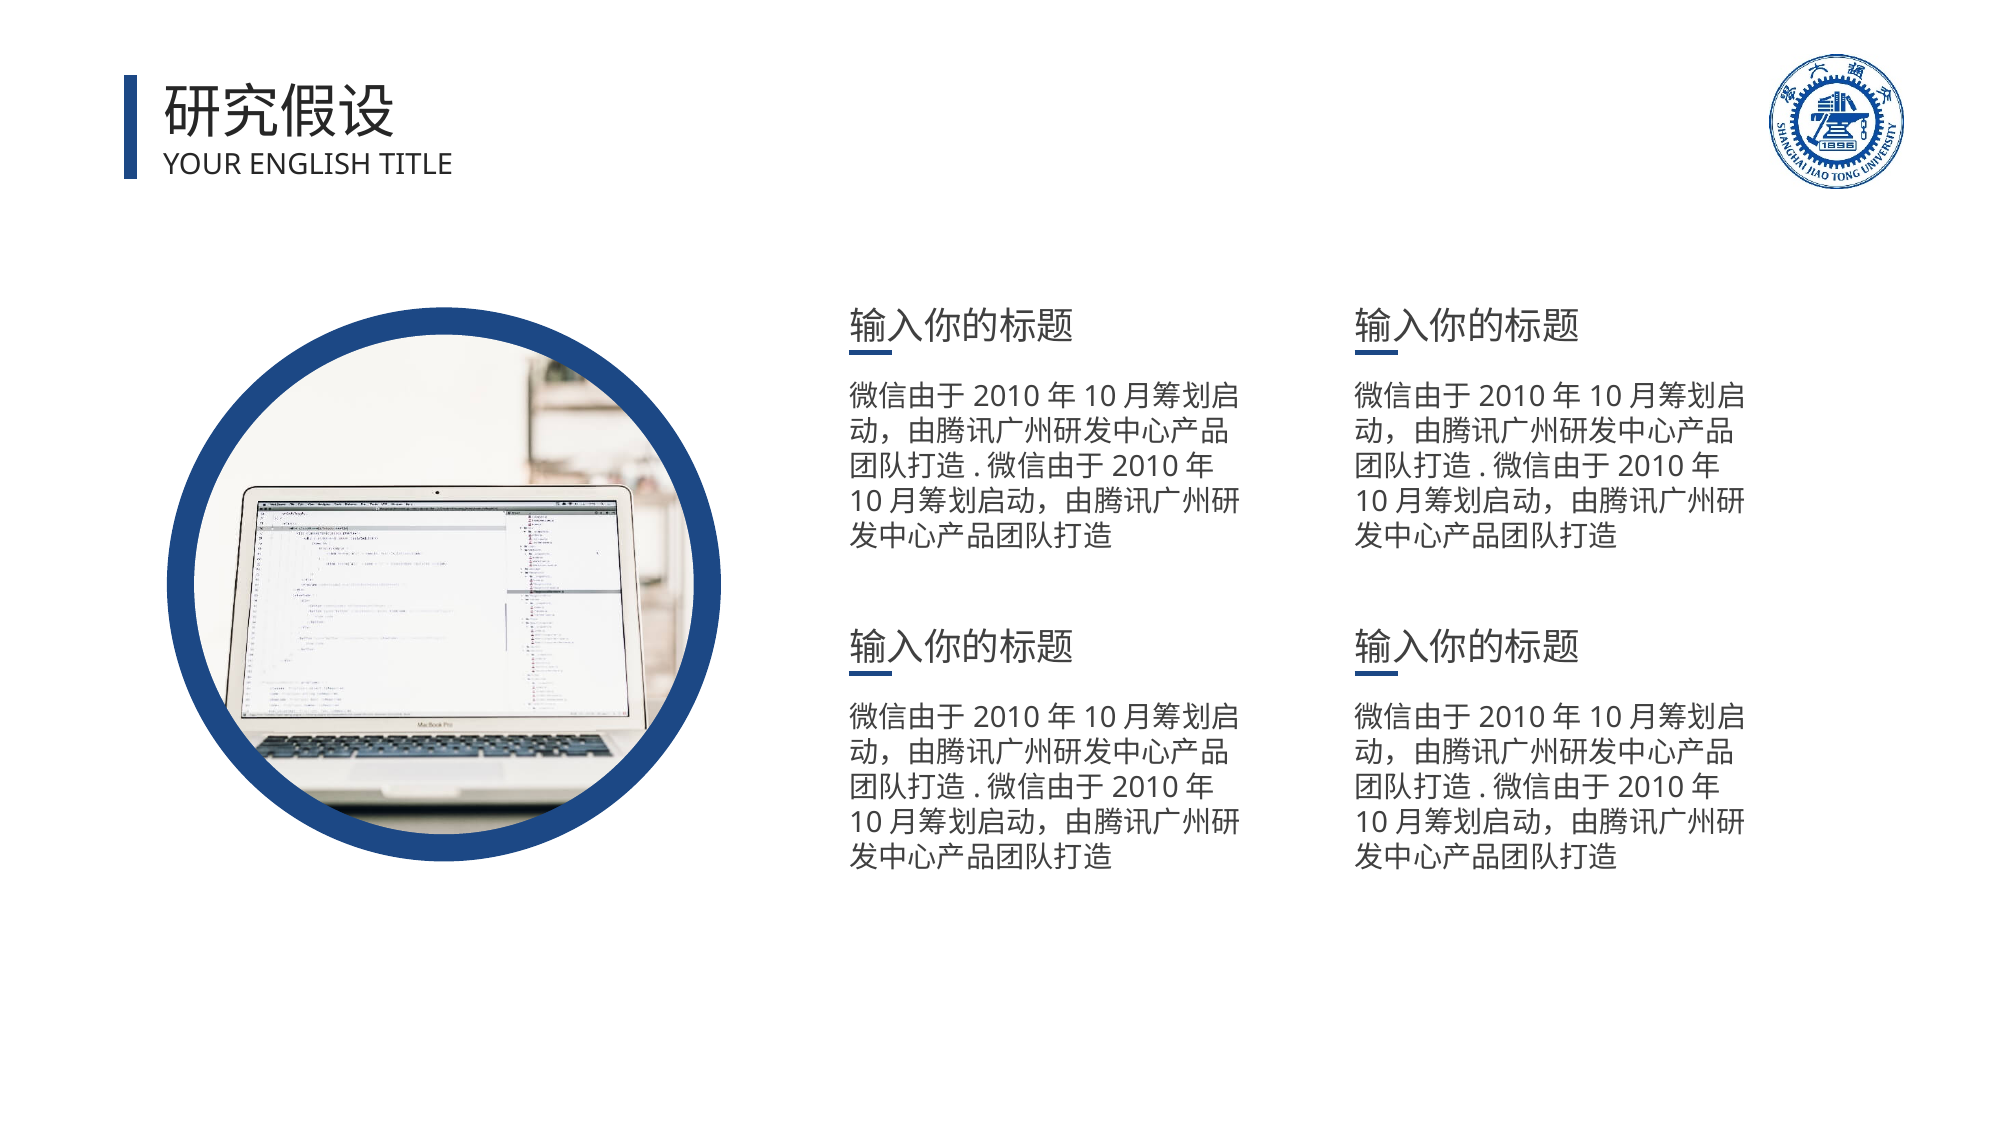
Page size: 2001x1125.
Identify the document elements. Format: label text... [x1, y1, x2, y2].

text_box YOUR ENGLISH TITLE [148, 137, 518, 188]
picture [194, 334, 694, 835]
text_box 输入你的标题 [1340, 294, 1706, 355]
text_box 研究假设 [148, 67, 565, 152]
picture [1769, 54, 1904, 189]
text_box 输入你的标题 [834, 294, 1200, 355]
text_box 微信由于2010年10月筹划启动，由腾讯广州研发中心产品团队打造.微信由于2010年10月筹划启动，由腾讯广州研发中心产品团队打造 [1340, 690, 1771, 881]
text_box 微信由于2010年10月筹划启动，由腾讯广州研发中心产品团队打造.微信由于2010年10月筹划启动，由腾讯广州研发中心产品团队打造 [1340, 369, 1771, 560]
text_box 输入你的标题 [834, 615, 1200, 676]
text_box [323, 306, 565, 334]
text_box 微信由于2010年10月筹划启动，由腾讯广州研发中心产品团队打造.微信由于2010年10月筹划启动，由腾讯广州研发中心产品团队打造 [834, 369, 1266, 560]
text_box [694, 462, 722, 706]
text_box 微信由于2010年10月筹划启动，由腾讯广州研发中心产品团队打造.微信由于2010年10月筹划启动，由腾讯广州研发中心产品团队打造 [834, 690, 1266, 881]
text_box [165, 462, 194, 707]
text_box 输入你的标题 [1340, 615, 1706, 676]
text_box [323, 835, 565, 863]
